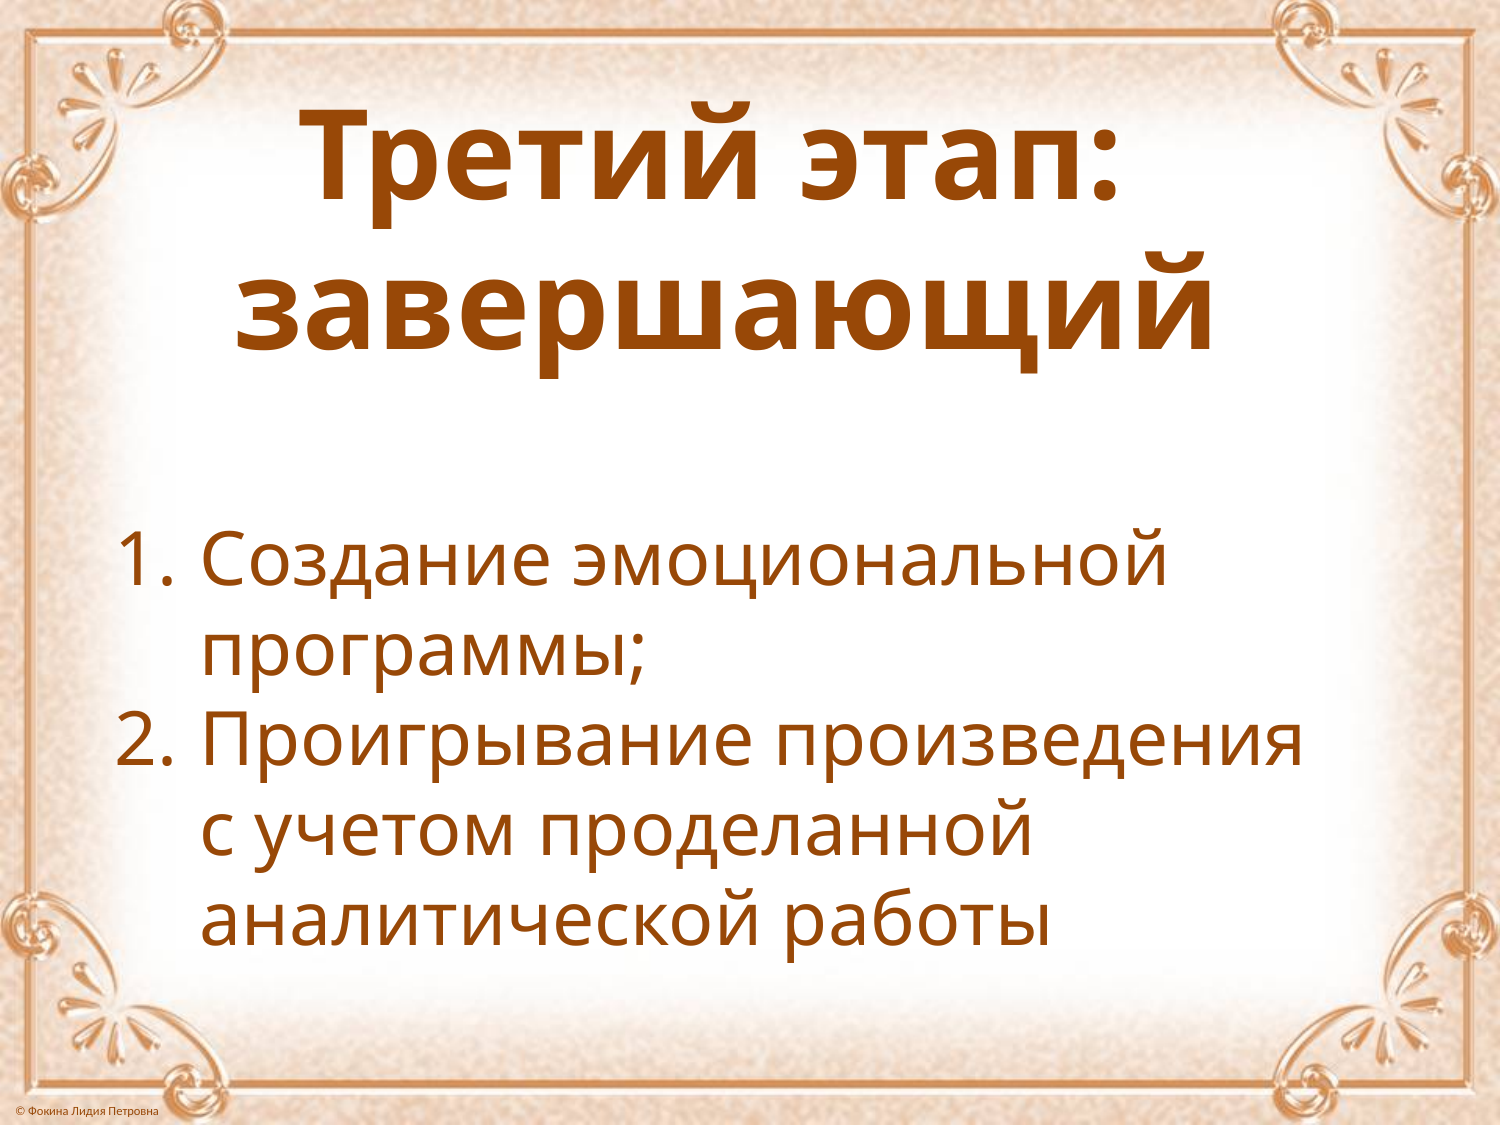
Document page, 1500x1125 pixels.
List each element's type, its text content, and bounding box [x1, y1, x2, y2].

picture [0, 0, 1500, 1125]
text_box Третий этап: завершающий [0, 67, 1453, 382]
text_box Создание эмоциональной программы; Проигрывание произведения с учетом проделанной аналитической работы [100, 503, 1353, 969]
